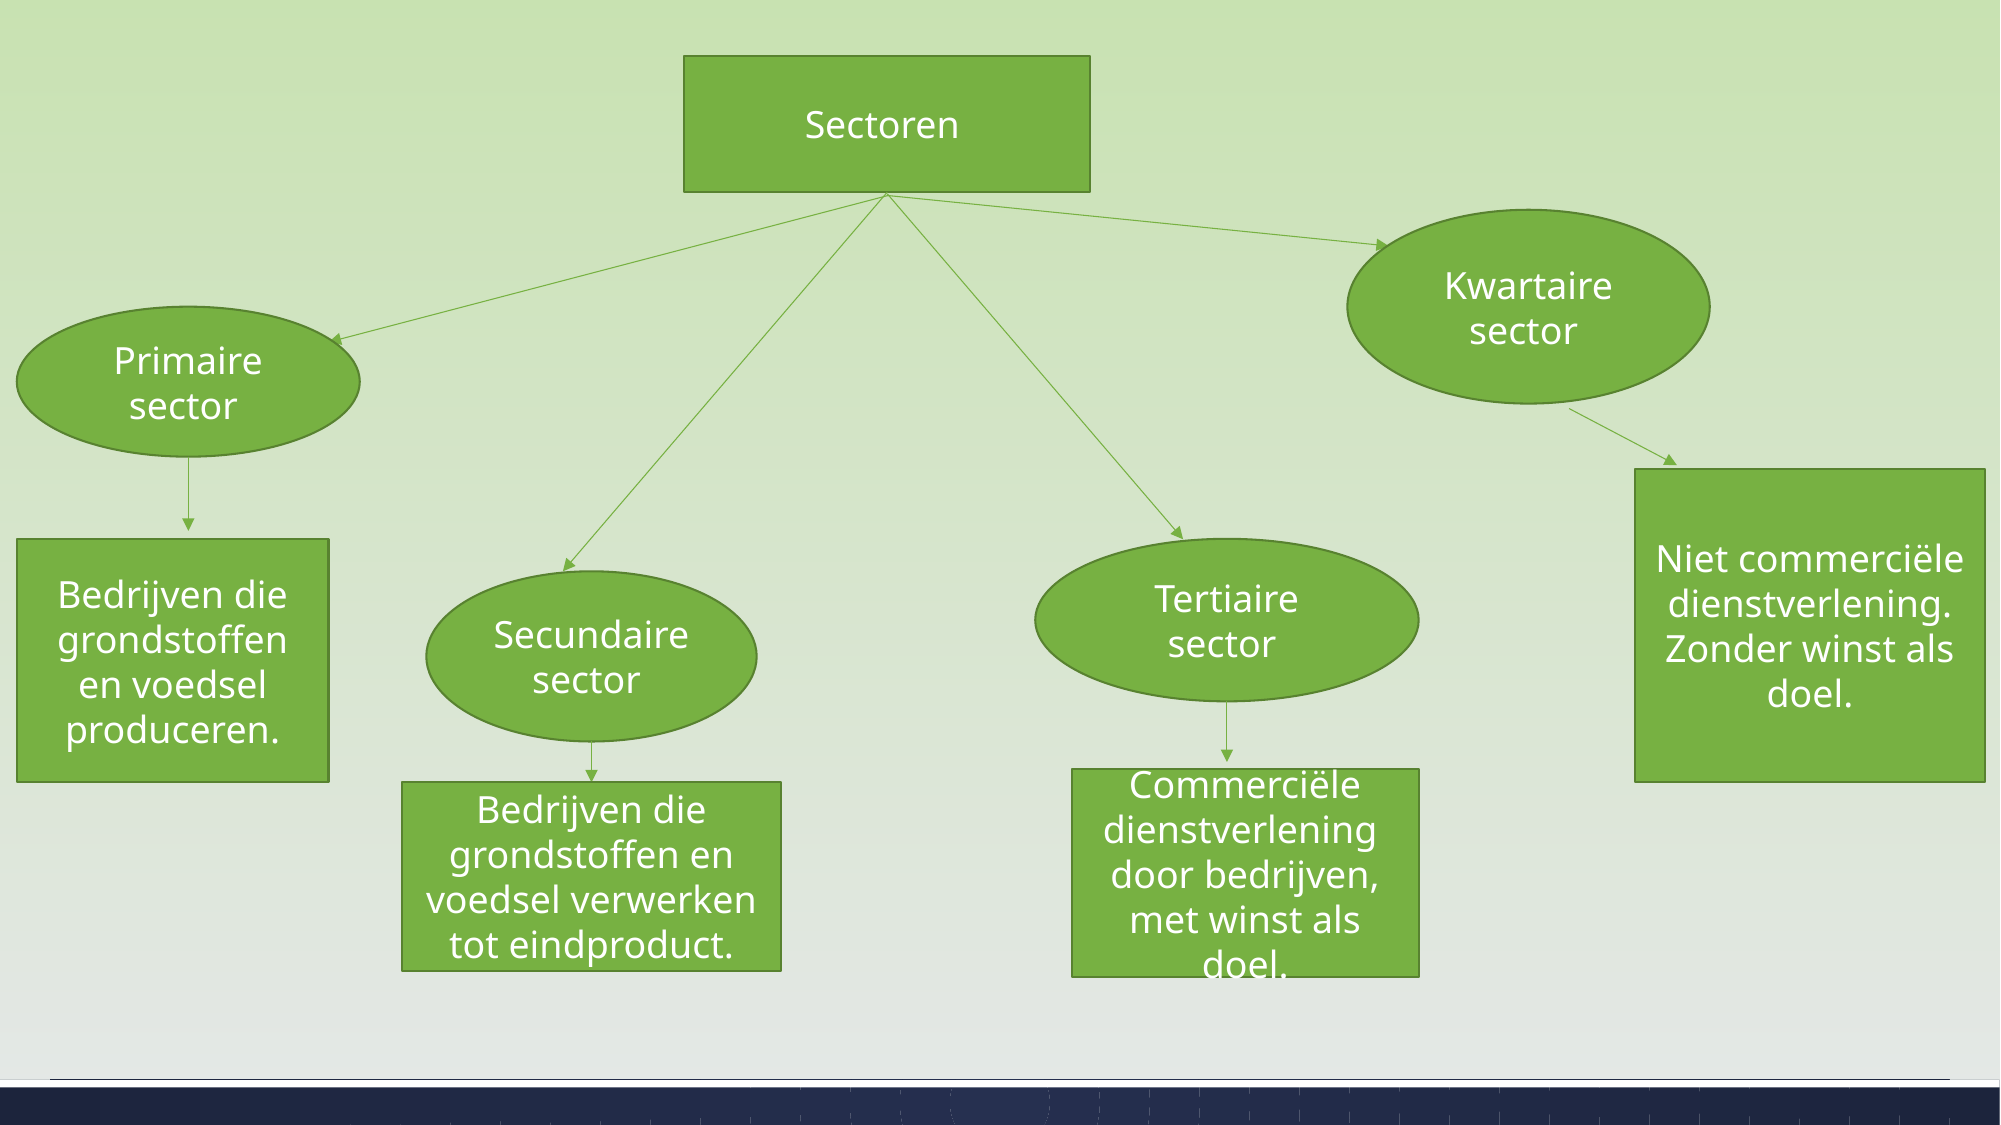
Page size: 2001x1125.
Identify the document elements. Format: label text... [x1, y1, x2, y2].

text_box Tertiaire sector [1034, 537, 1420, 703]
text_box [887, 195, 1389, 246]
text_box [1569, 408, 1677, 466]
text_box Secundaire sector [425, 571, 758, 743]
text_box Primaire sector [15, 305, 361, 458]
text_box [328, 195, 562, 343]
text_box Kwartaire sector [1346, 208, 1711, 405]
text_box Sectoren [683, 55, 1091, 193]
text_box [887, 246, 1184, 540]
text_box Niet commerciële dienstverlening. Zonder winst als doel. [1634, 468, 1986, 783]
text_box Commerciële dienstverlening door bedrijven, met winst als doel. [1071, 768, 1420, 978]
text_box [562, 192, 888, 572]
text_box Bedrijven die grondstoffen en voedsel verwerken tot eindproduct. [401, 781, 782, 972]
text_box Bedrijven die grondstoffen en voedsel produceren. [16, 538, 330, 783]
